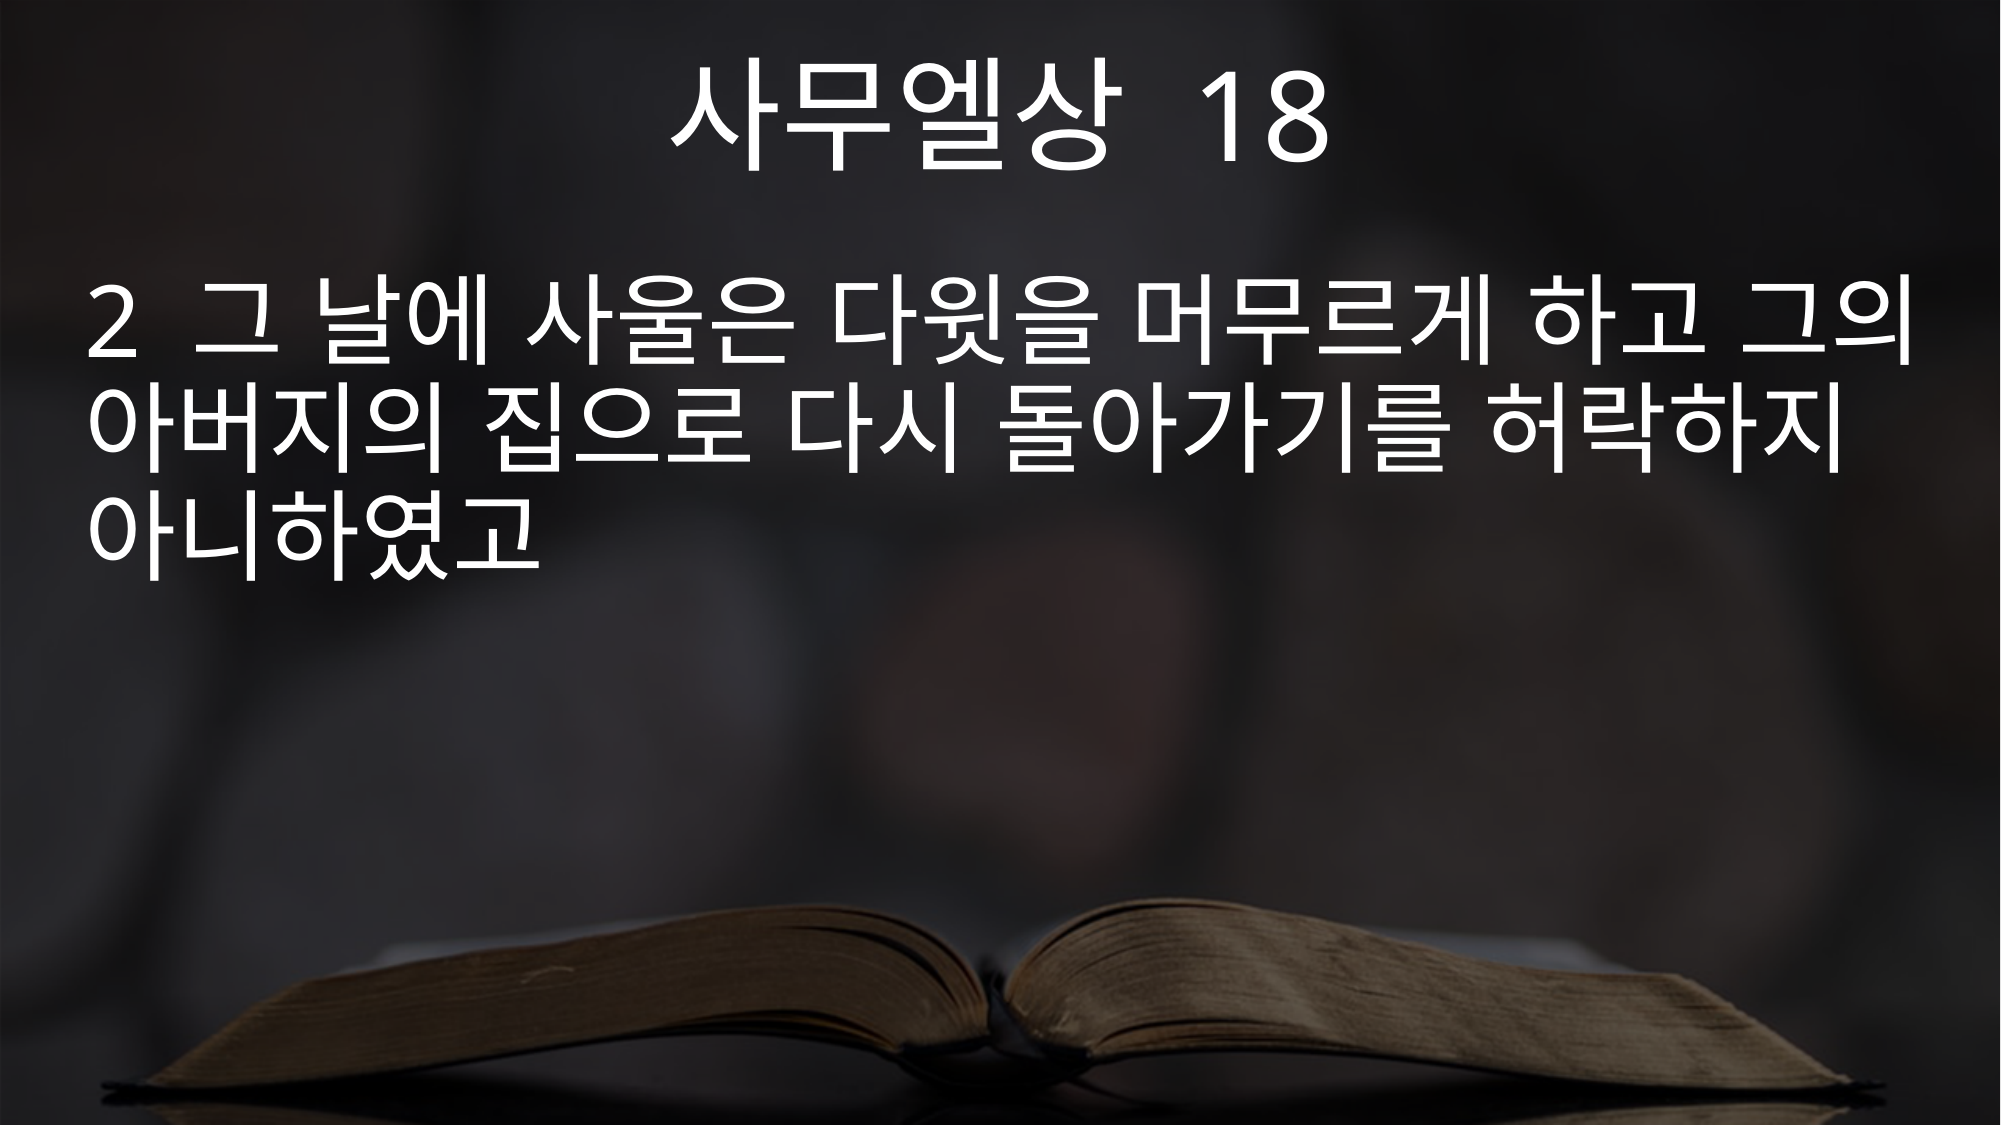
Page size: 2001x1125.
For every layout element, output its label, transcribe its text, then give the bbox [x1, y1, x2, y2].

footer 사무엘상 18 [0, 32, 2000, 192]
picture [0, 0, 2001, 1125]
list 2 그 날에 사울은 다윗을 머무르게 하고 그의 아버지의 집으로 다시 돌아가기를 허락하지 아니하였고 [69, 263, 1953, 423]
